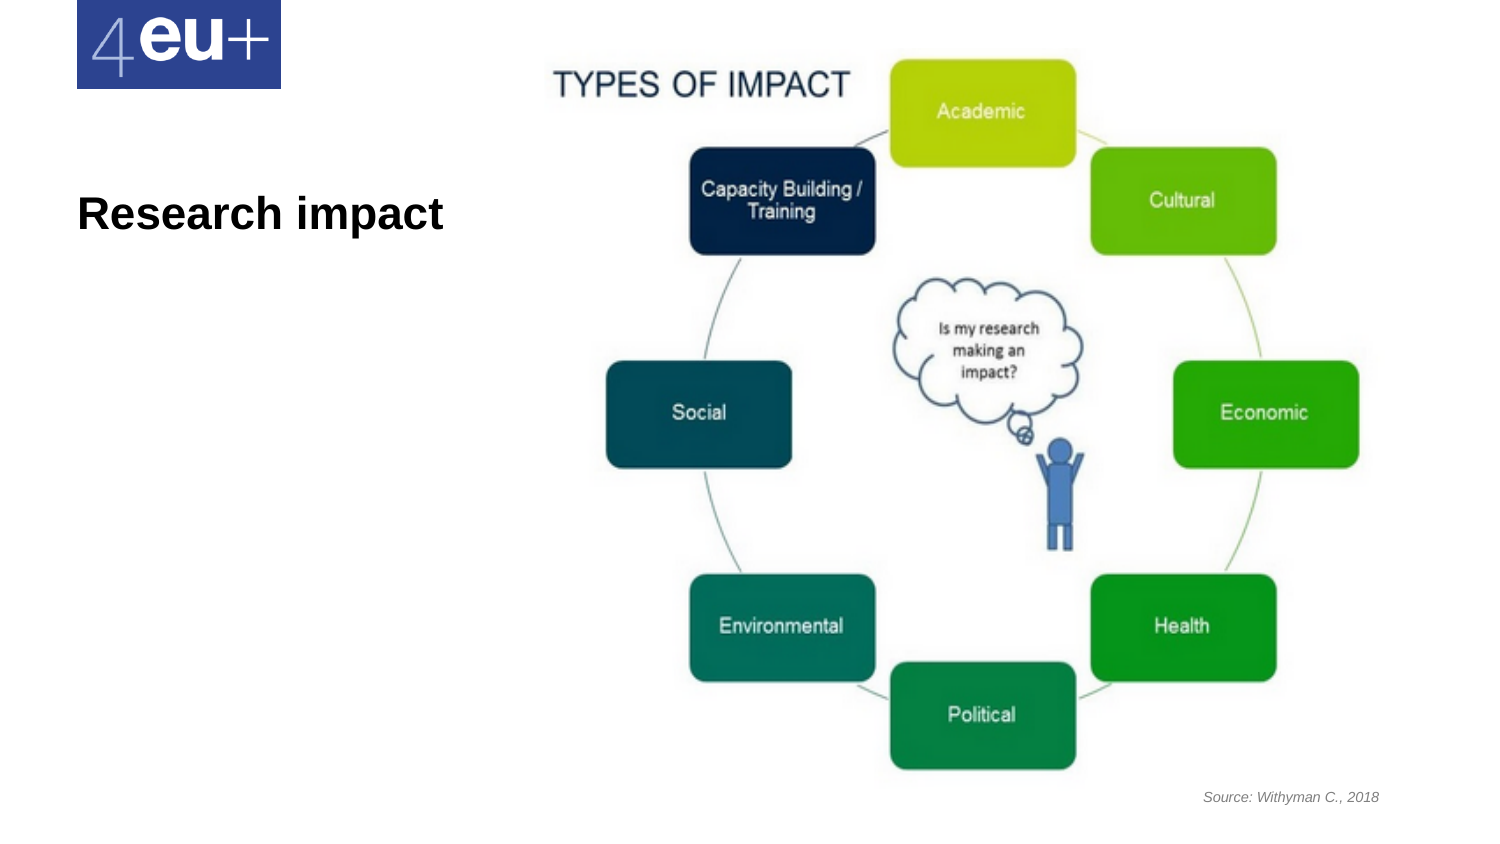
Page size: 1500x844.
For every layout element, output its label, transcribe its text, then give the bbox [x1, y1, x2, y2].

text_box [535, 48, 1440, 819]
title Research impact [62, 176, 530, 279]
picture [77, 0, 281, 89]
